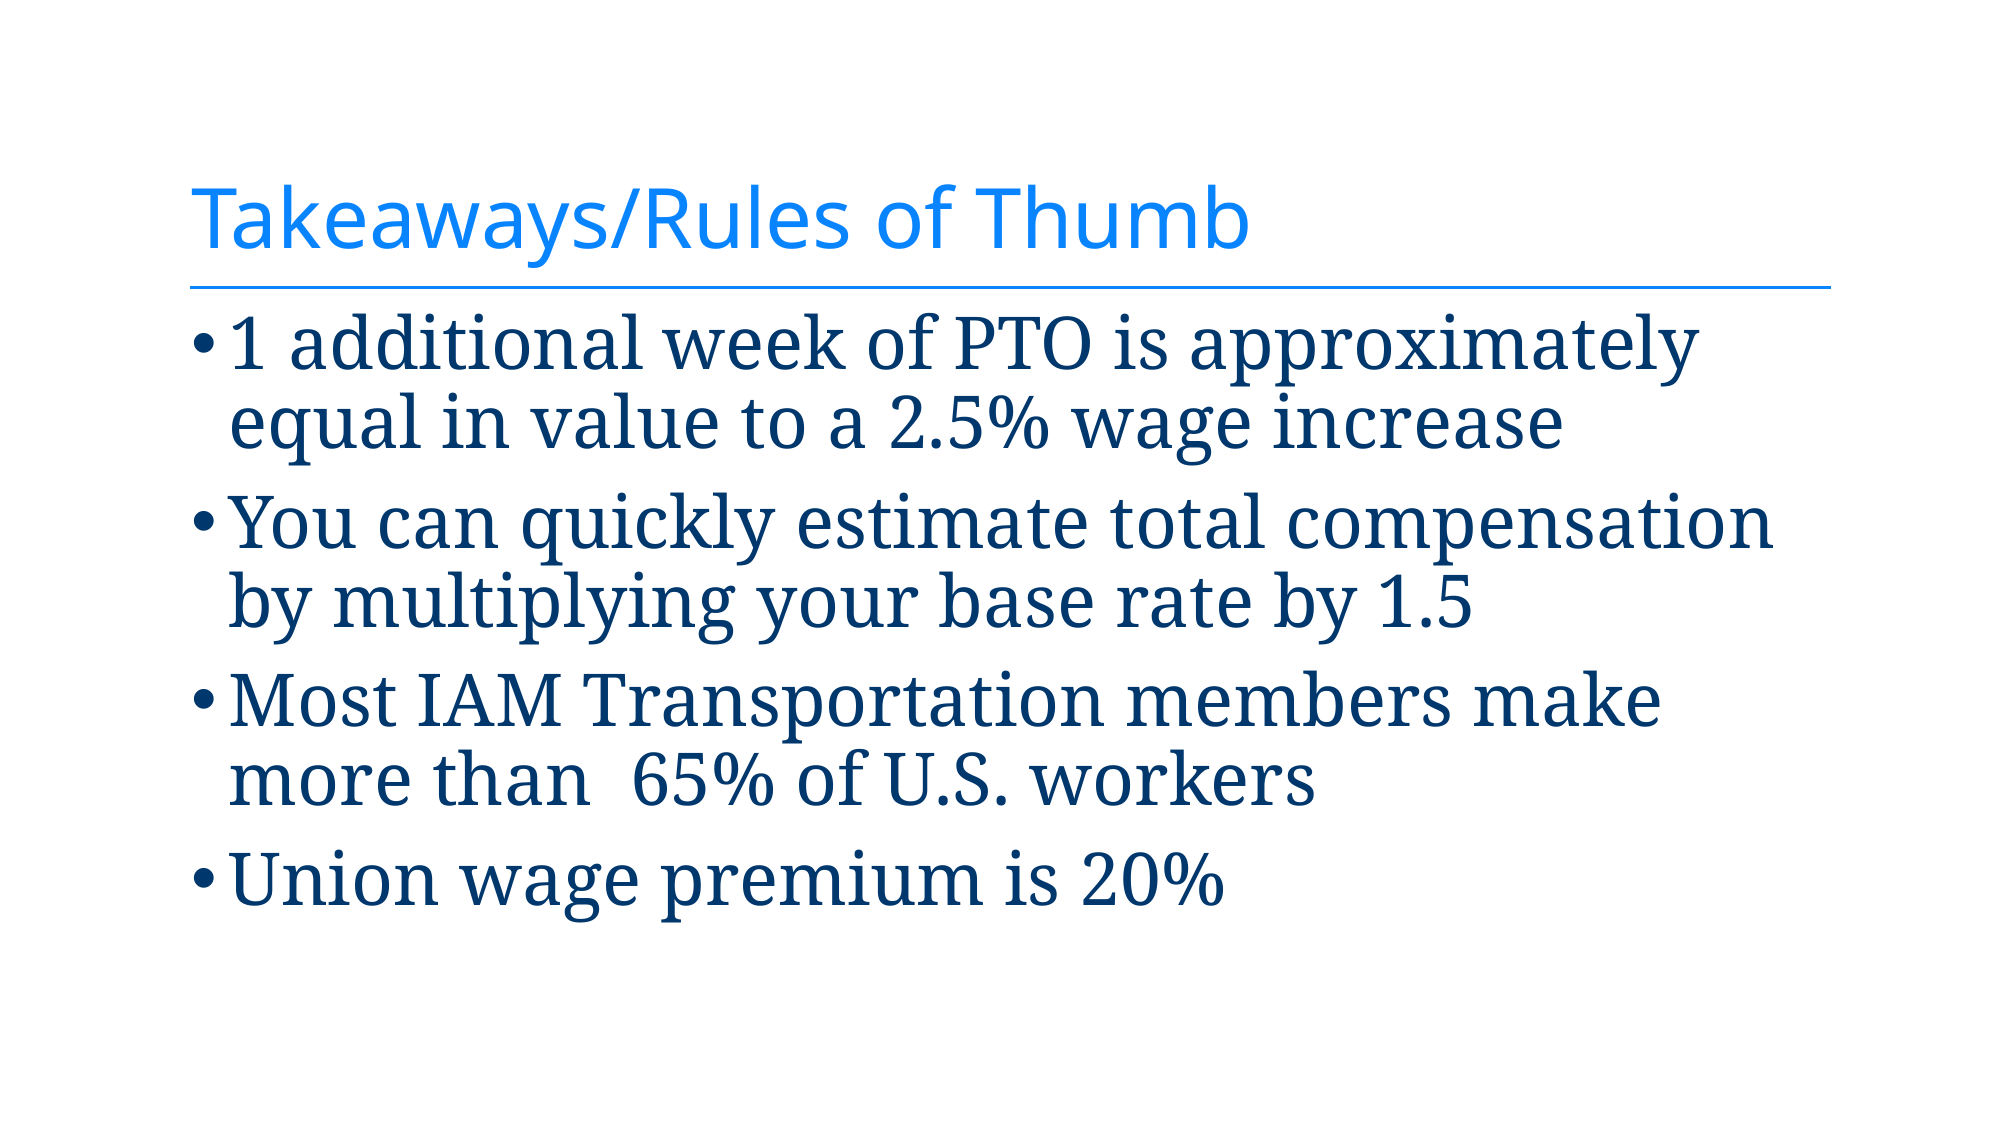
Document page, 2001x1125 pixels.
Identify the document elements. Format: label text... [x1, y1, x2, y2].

title Takeaways/Rules of Thumb [176, 170, 1832, 278]
list 1 additional week of PTO is approximately equal in value to a 2.5% wage increase You can quickly estimate total compensation by multiplying your base rate by 1.5 Most IAM Transportation members make more than 65% of U.S. workers Union wage premium is 20% [176, 299, 1865, 1014]
